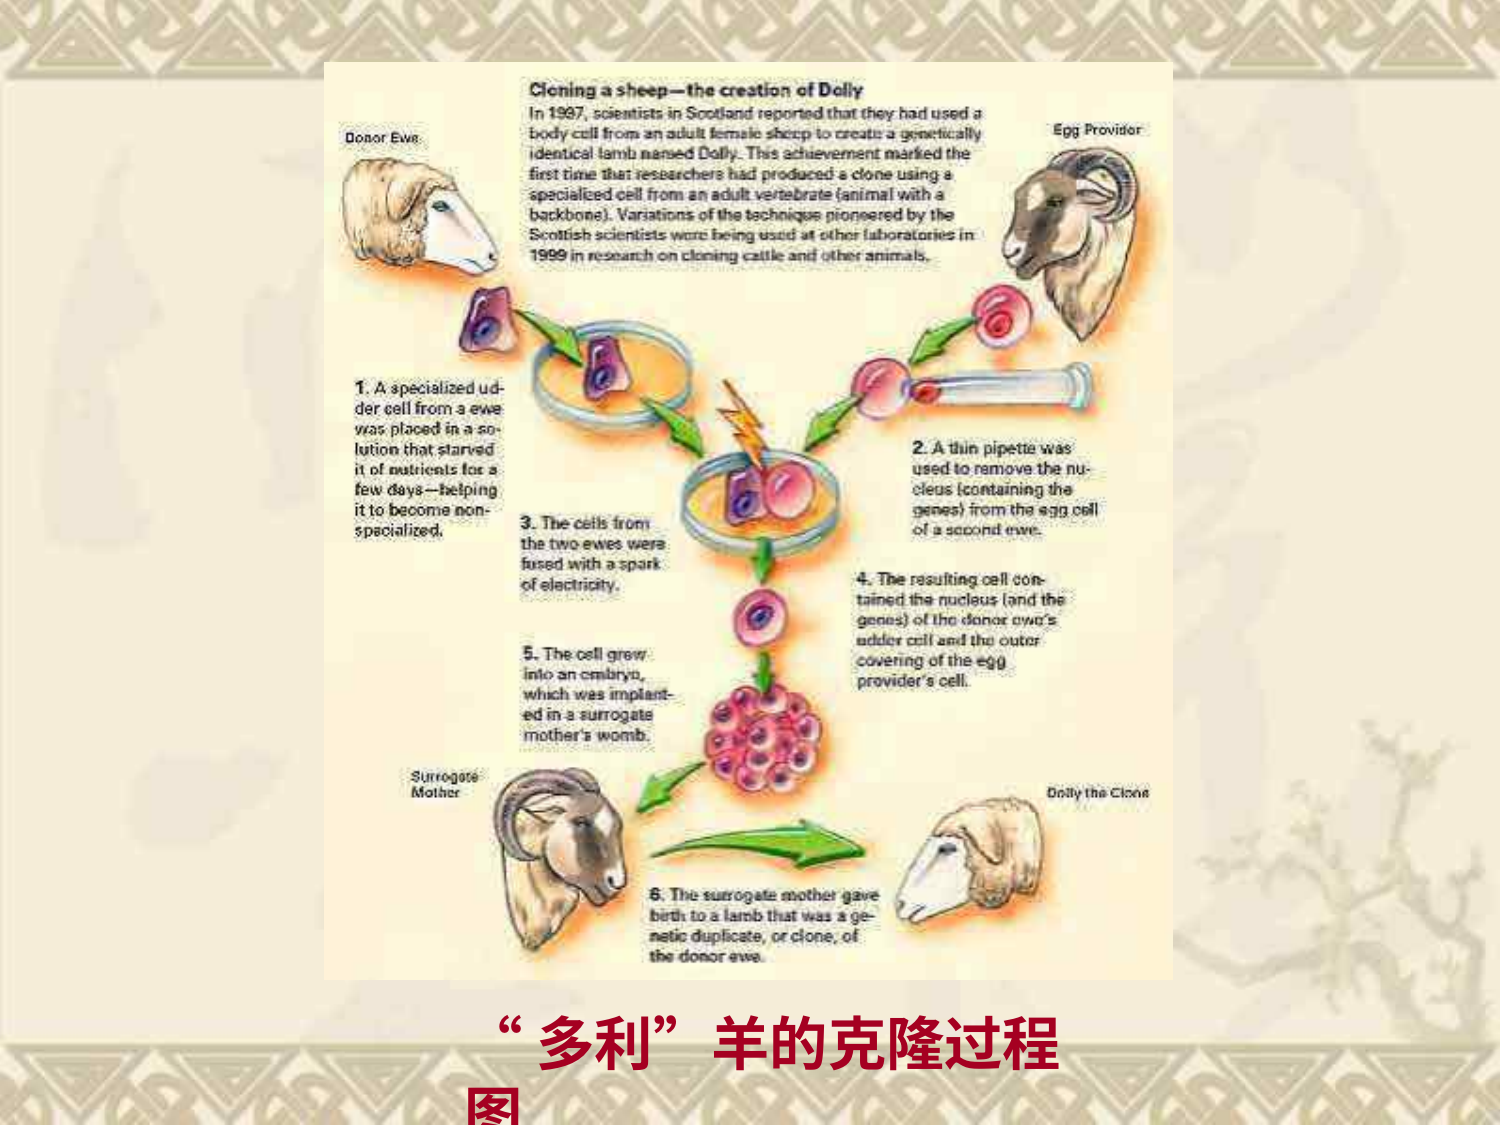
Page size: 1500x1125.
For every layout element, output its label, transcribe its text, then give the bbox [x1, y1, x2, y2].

picture [0, 0, 1500, 1125]
text_box “多利”羊的克隆过程图 [449, 999, 1125, 1125]
